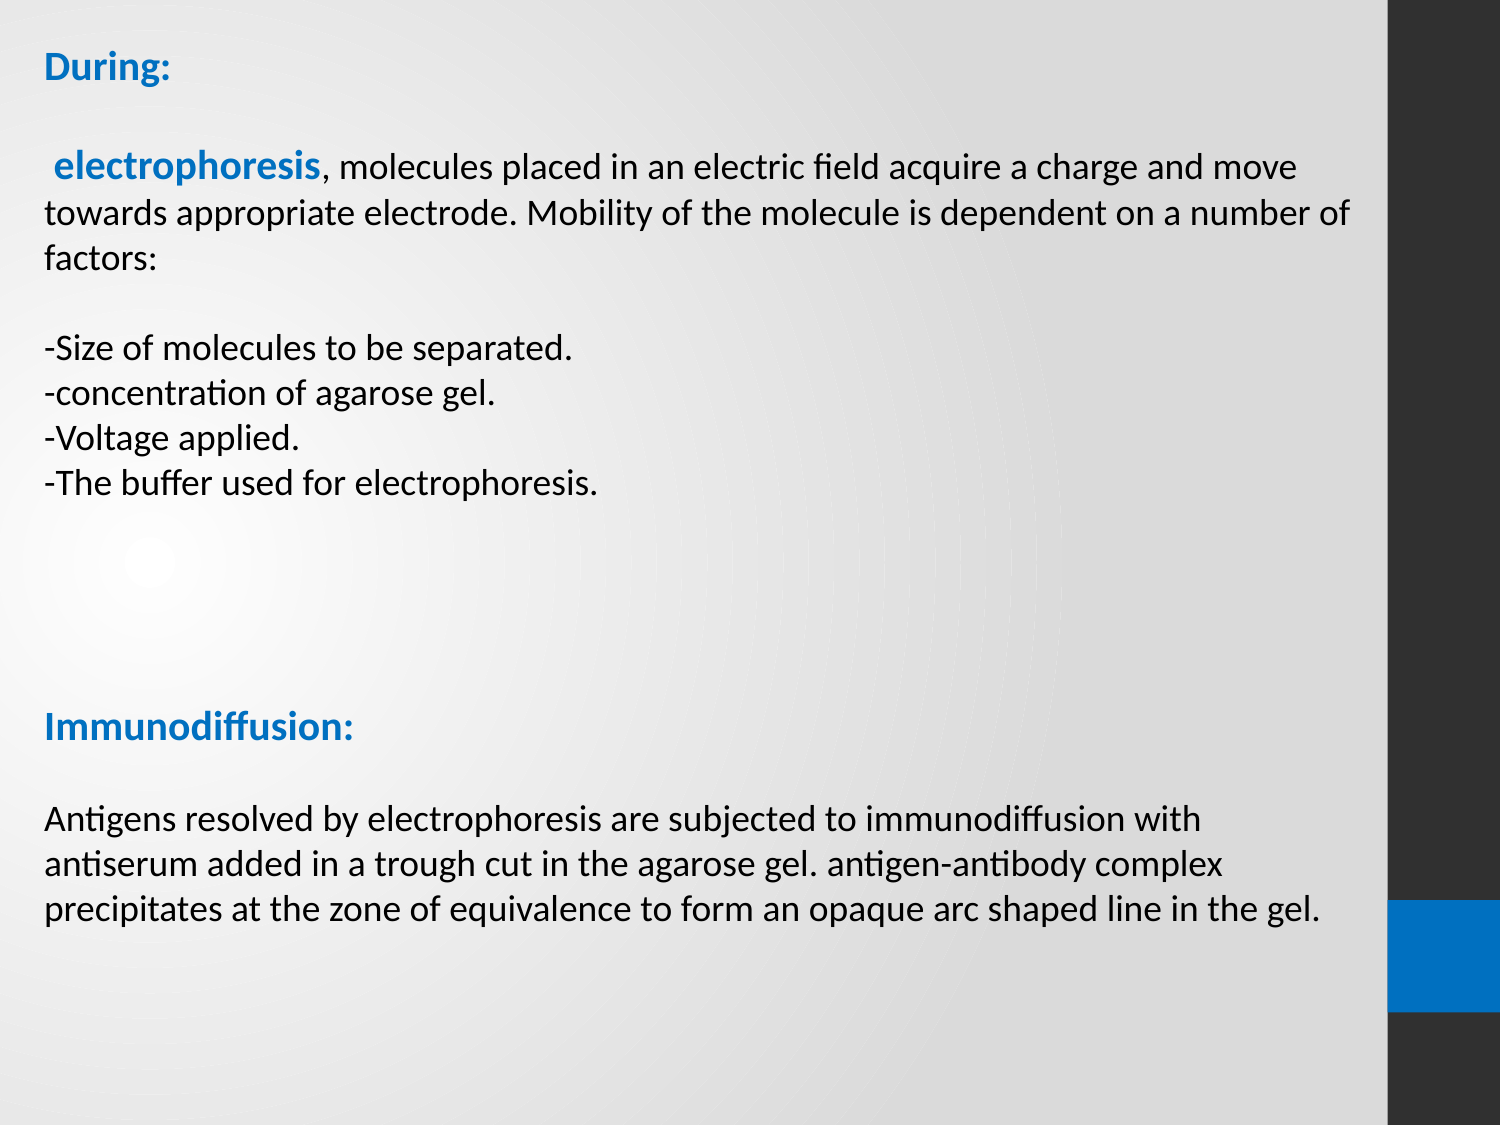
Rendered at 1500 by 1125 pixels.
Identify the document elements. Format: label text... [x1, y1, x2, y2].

text_box During: electrophoresis, molecules placed in an electric field acquire a charge and move towards appropriate electrode. Mobility of the molecule is dependent on a number of factors: -Size of molecules to be separated. -concentration of agarose gel. -Voltage applied. -The buffer used for electrophoresis. Immunodiffusion: Antigens resolved by electrophoresis are subjected to immunodiffusion with antiserum added in a trough cut in the agarose gel. antigen-antibody complex precipitates at the zone of equivalence to form an opaque arc shaped line in the gel. [29, 30, 1377, 936]
